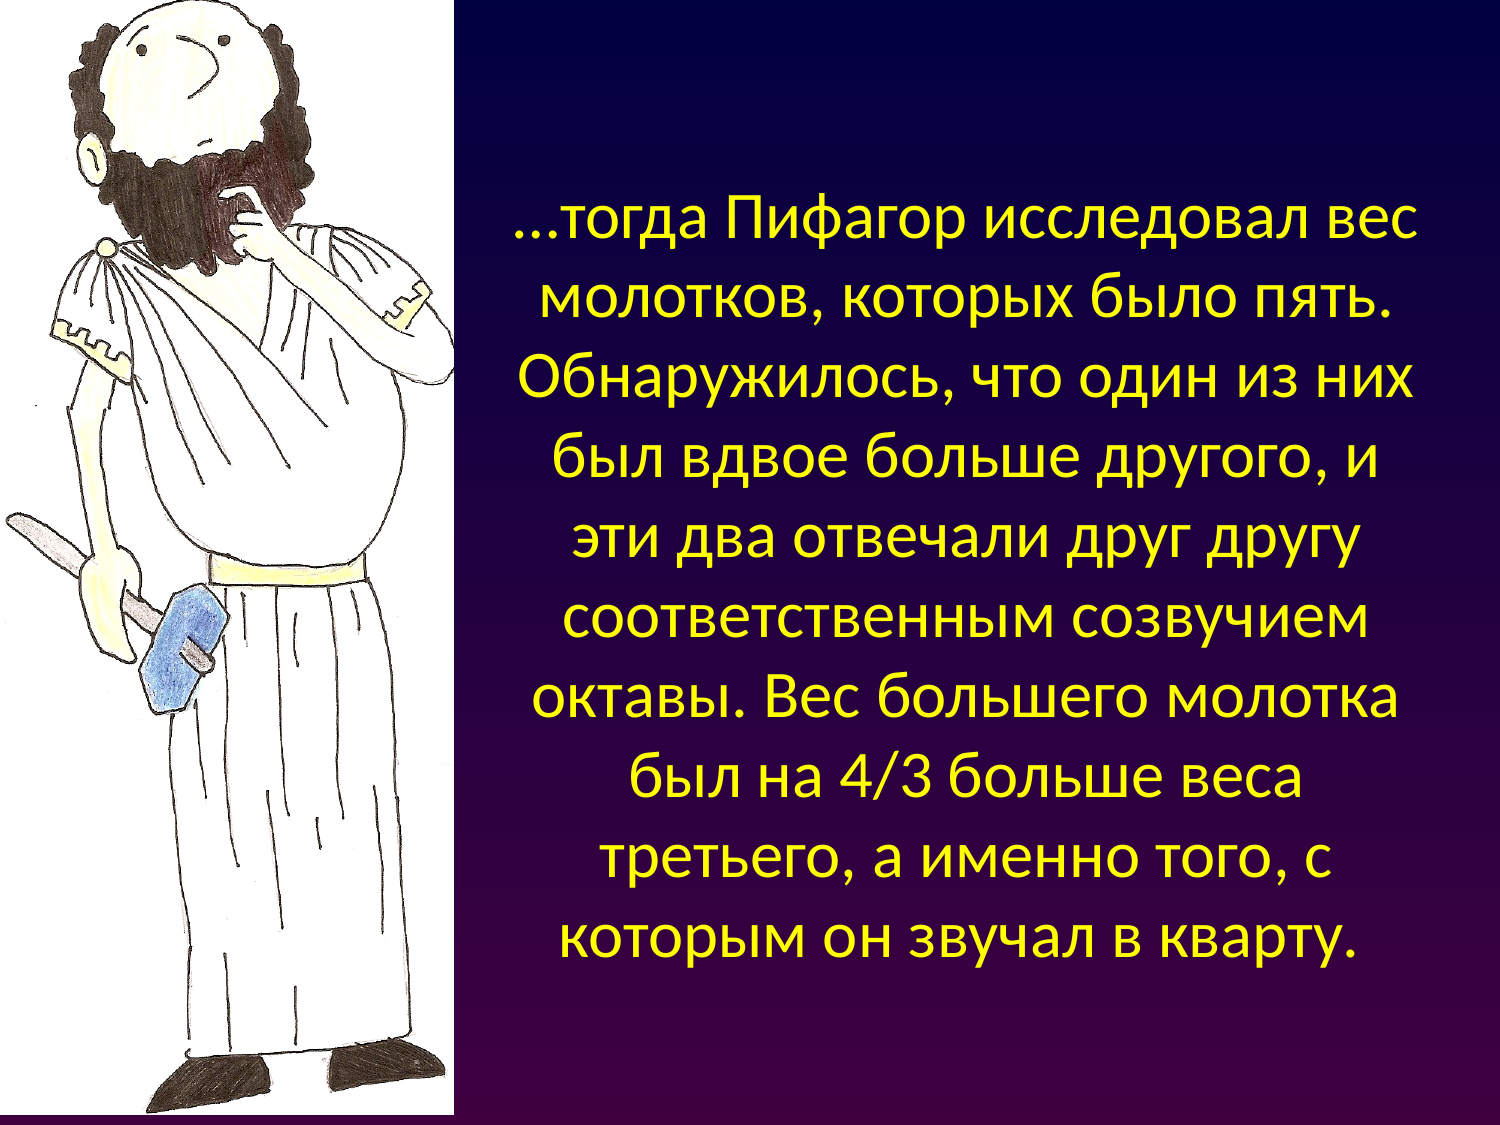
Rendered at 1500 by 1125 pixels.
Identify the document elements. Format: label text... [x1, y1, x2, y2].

text_box …тогда Пифагор исследовал вес молотков, которых было пять. Обнаружилось, что один из них был вдвое больше другого, и эти два отвечали друг другу соответственным созвучием октавы. Вес большего молотка был на 4/3 больше веса третьего, а именно того, с которым он звучал в кварту. [492, 163, 1442, 979]
picture [0, 0, 454, 1115]
